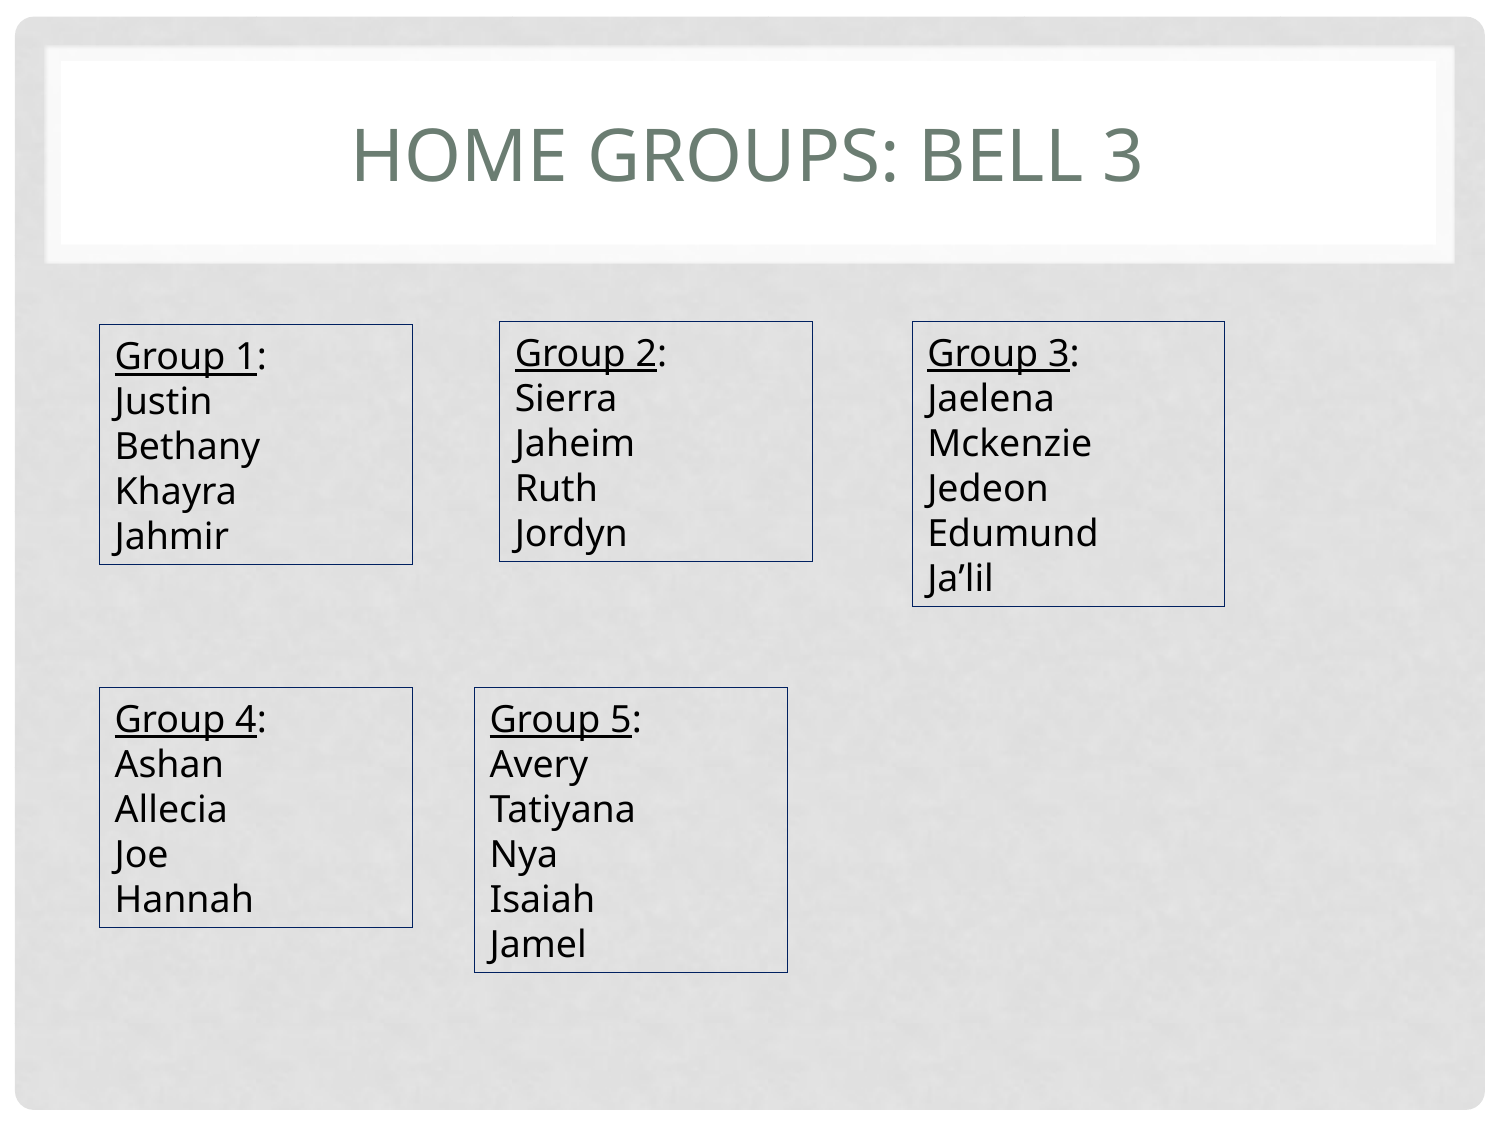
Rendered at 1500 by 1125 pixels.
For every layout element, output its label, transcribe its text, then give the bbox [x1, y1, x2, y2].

title Home Groups: bell 3 [69, 66, 1425, 238]
text_box Group 2: Sierra Jaheim Ruth Jordyn [499, 321, 813, 562]
text_box Group 5: Avery Tatiyana Nya Isaiah Jamel [474, 687, 788, 973]
text_box Group 4: Ashan Allecia Joe Hannah [99, 687, 413, 928]
text_box Group 3: Jaelena Mckenzie Jedeon Edumund Ja’lil [912, 321, 1225, 607]
text_box Group 1: Justin Bethany Khayra Jahmir [99, 324, 413, 565]
